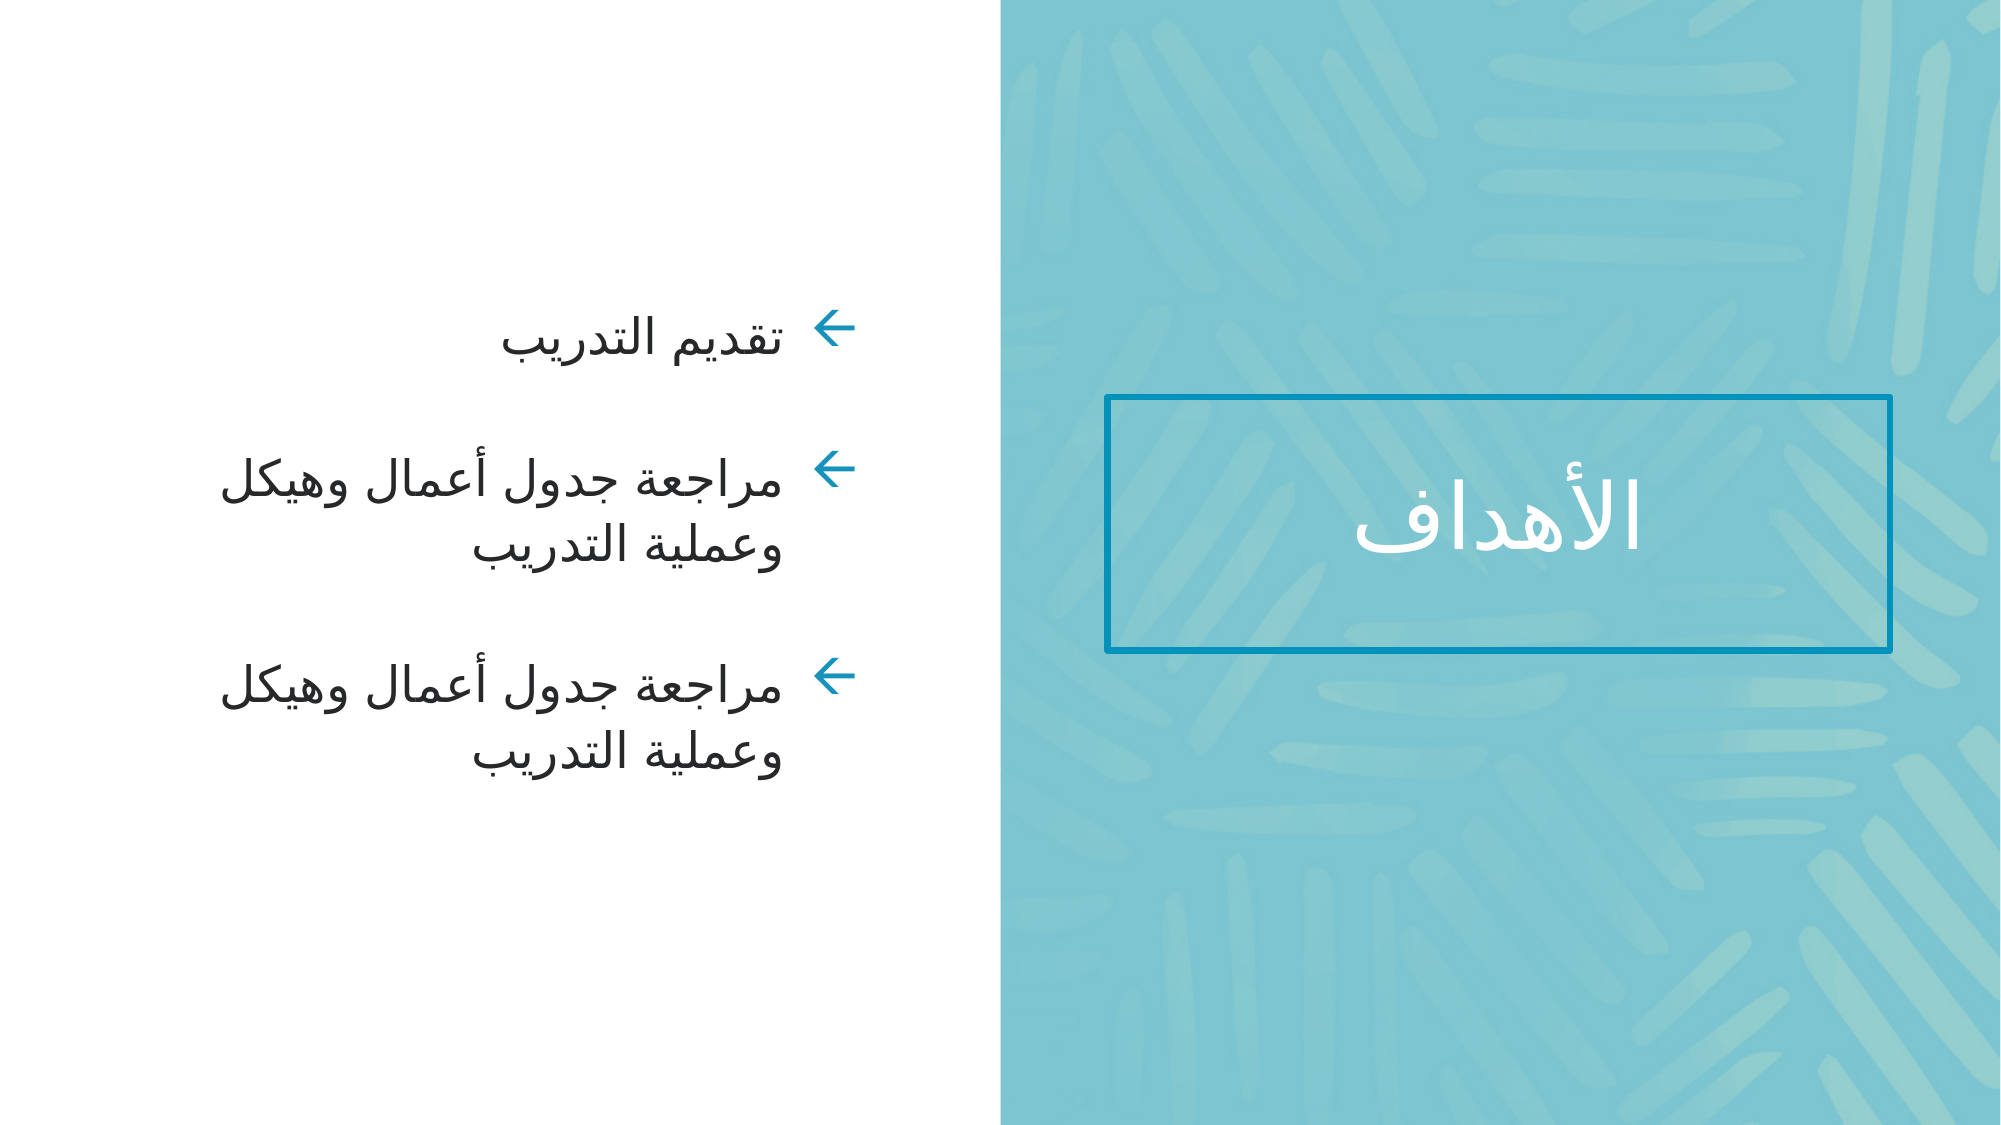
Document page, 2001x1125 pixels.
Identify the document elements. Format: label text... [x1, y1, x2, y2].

picture [0, 0, 2001, 1125]
title الأهداف [1107, 396, 1890, 651]
list تقديم التدريب مراجعة جدول أعمال وهيكل وعملية التدريب مراجعة جدول أعمال وهيكل وعملية التدريب [132, 206, 868, 1036]
